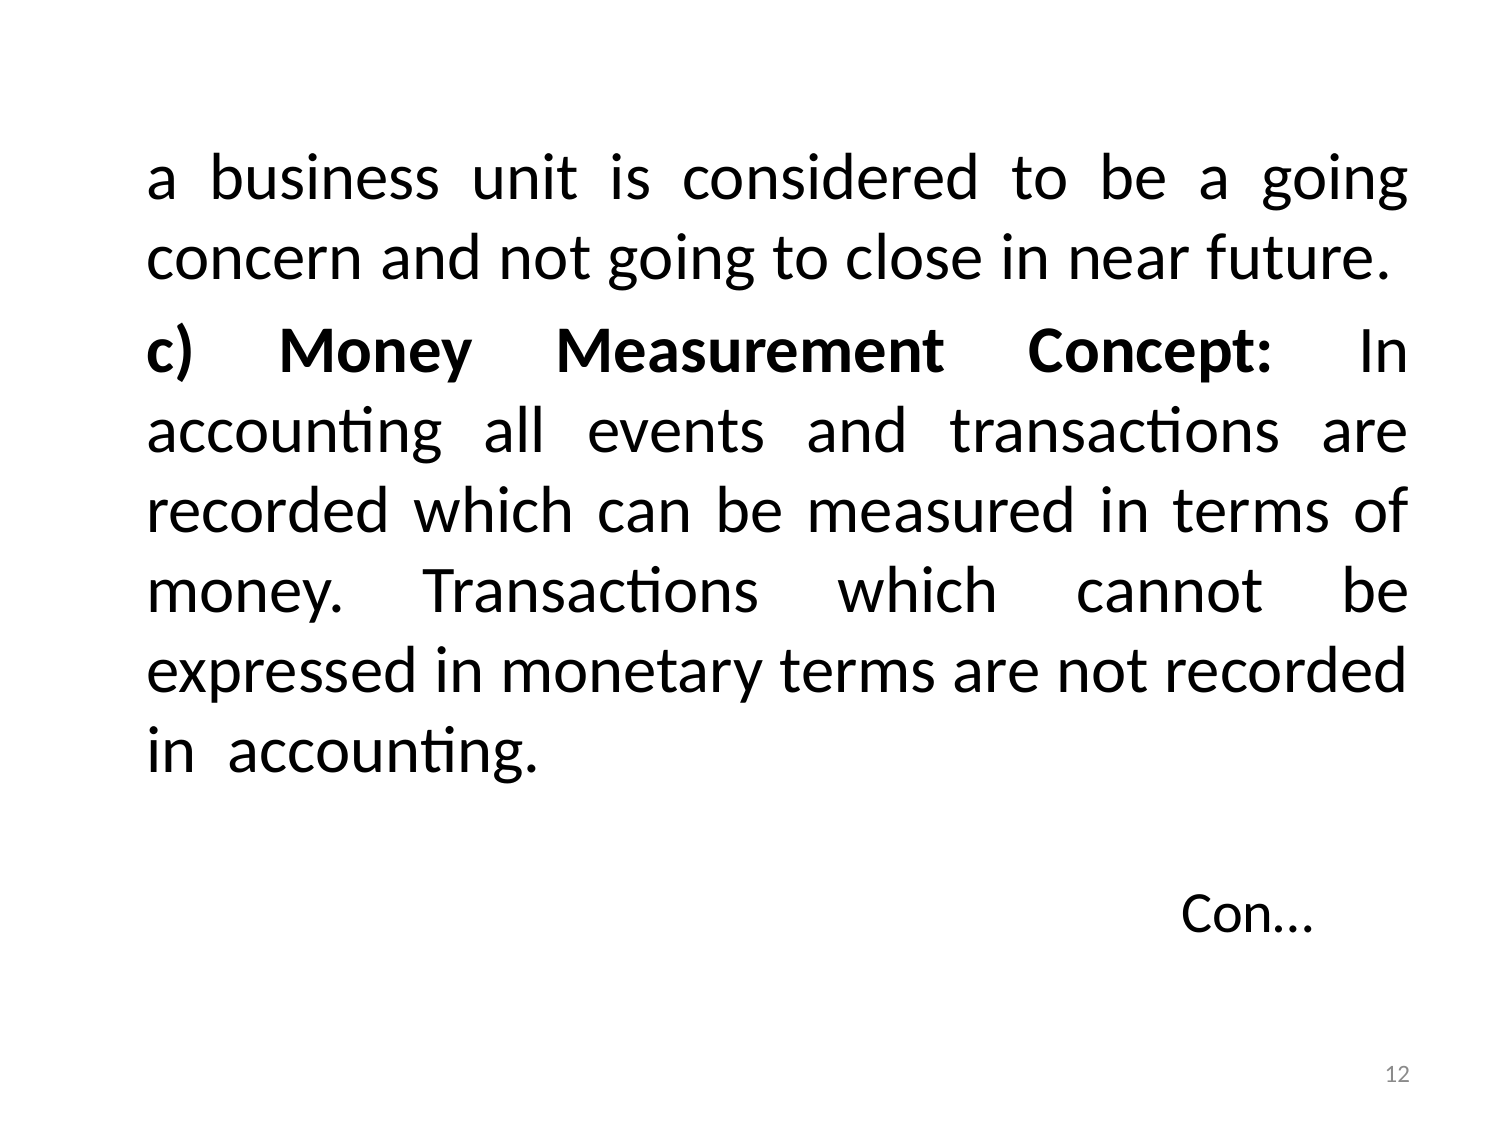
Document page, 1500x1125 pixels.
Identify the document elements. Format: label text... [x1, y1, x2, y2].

list a business unit is considered to be a going concern and not going to close in near future. c) Money Measurement Concept: In accounting all events and transactions are recorded which can be measured in terms of money. Transactions which cannot be expressed in monetary terms are not recorded in accounting. Con… [75, 125, 1425, 1005]
slide_number 12 [1074, 1042, 1425, 1103]
